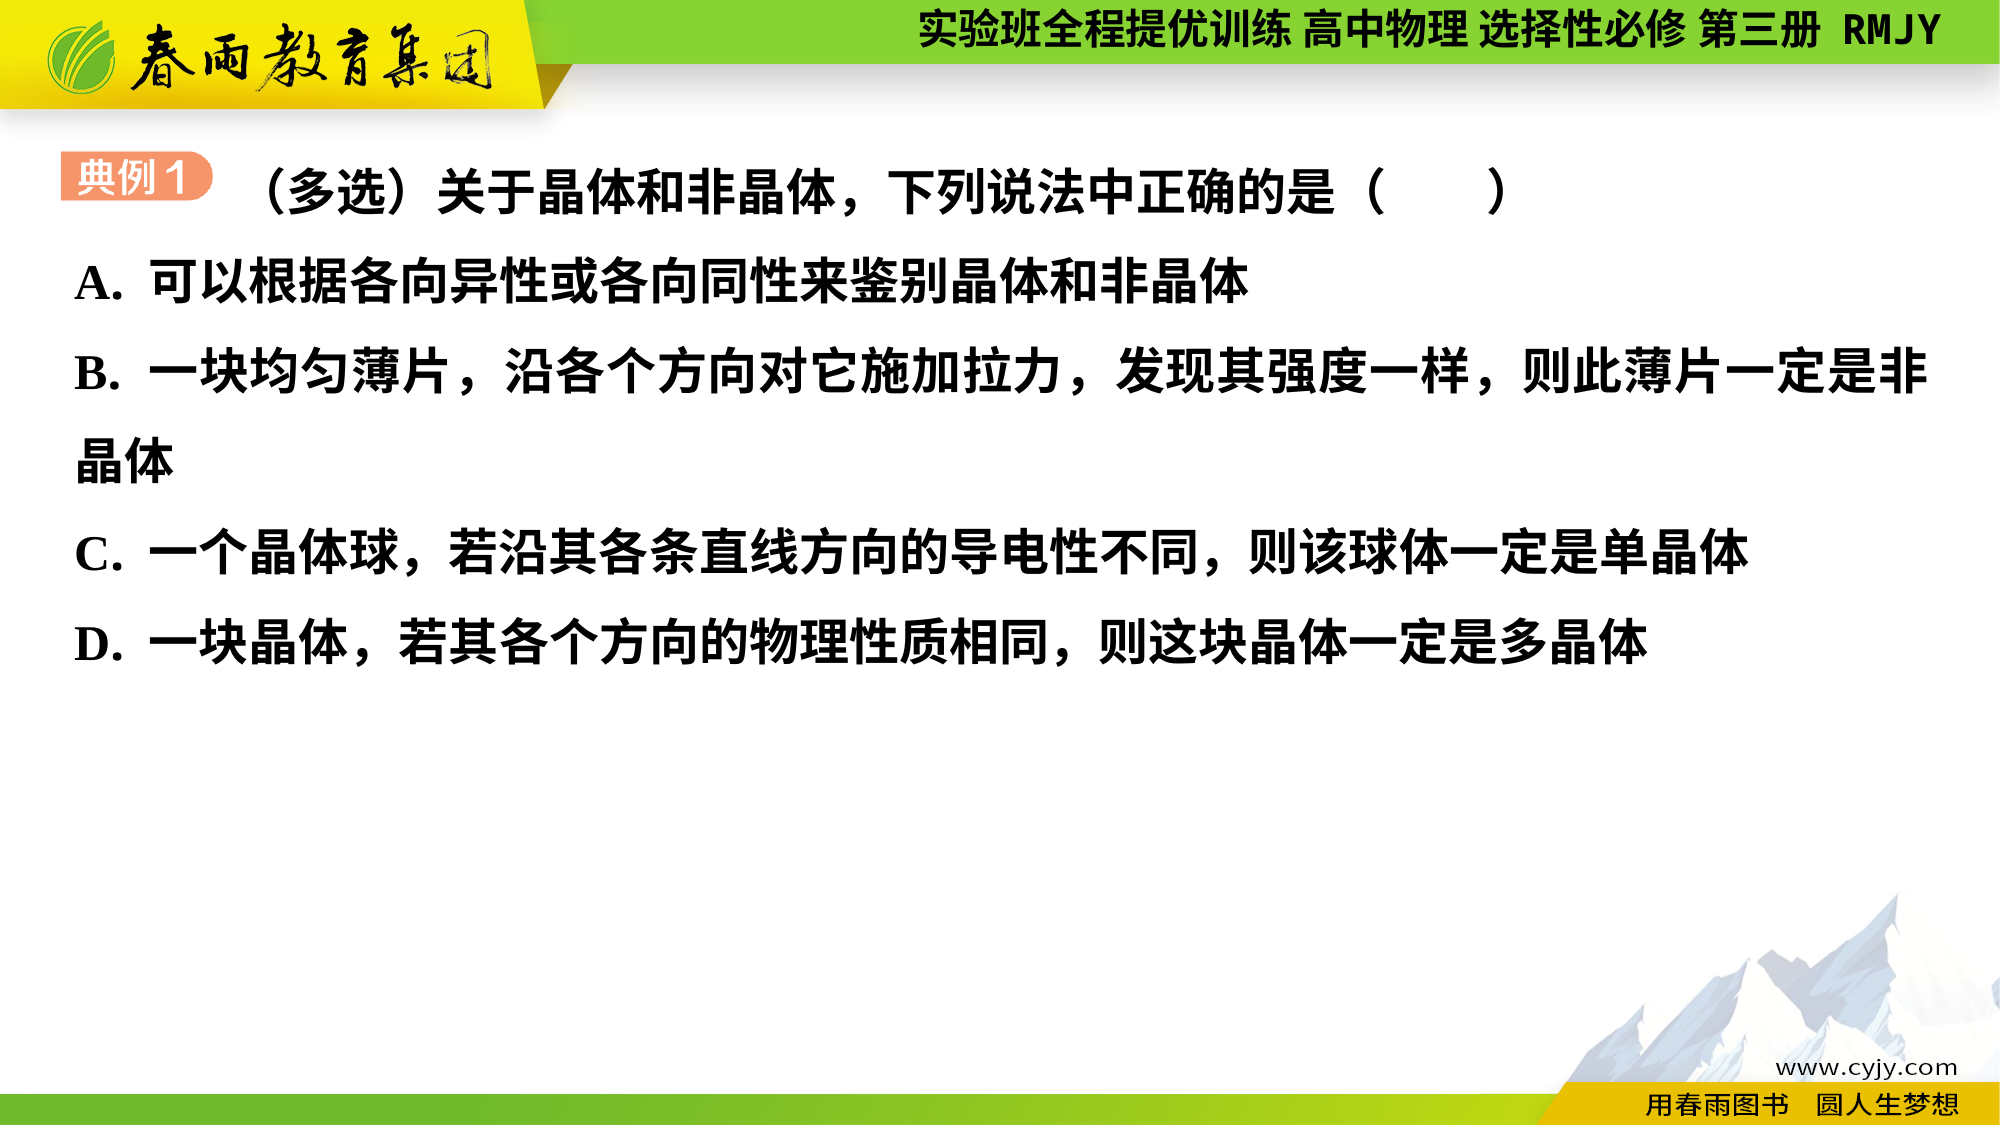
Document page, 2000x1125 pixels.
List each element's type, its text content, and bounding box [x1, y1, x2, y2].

picture [0, 0, 2000, 1125]
list （多选）关于晶体和非晶体，下列说法中正确的是（ ） A. 可以根据各向异性或各向同性来鉴别晶体和非晶体 B. 一块均匀薄片，沿各个方向对它施加拉力，发现其强度一样，则此薄片一定是非晶体 C. 一个晶体球，若沿其各条直线方向的导电性不同，则该球体一定是单晶体 D. 一块晶体，若其各个方向的物理性质相同，则这块晶体一定是多晶体 [59, 122, 1944, 672]
